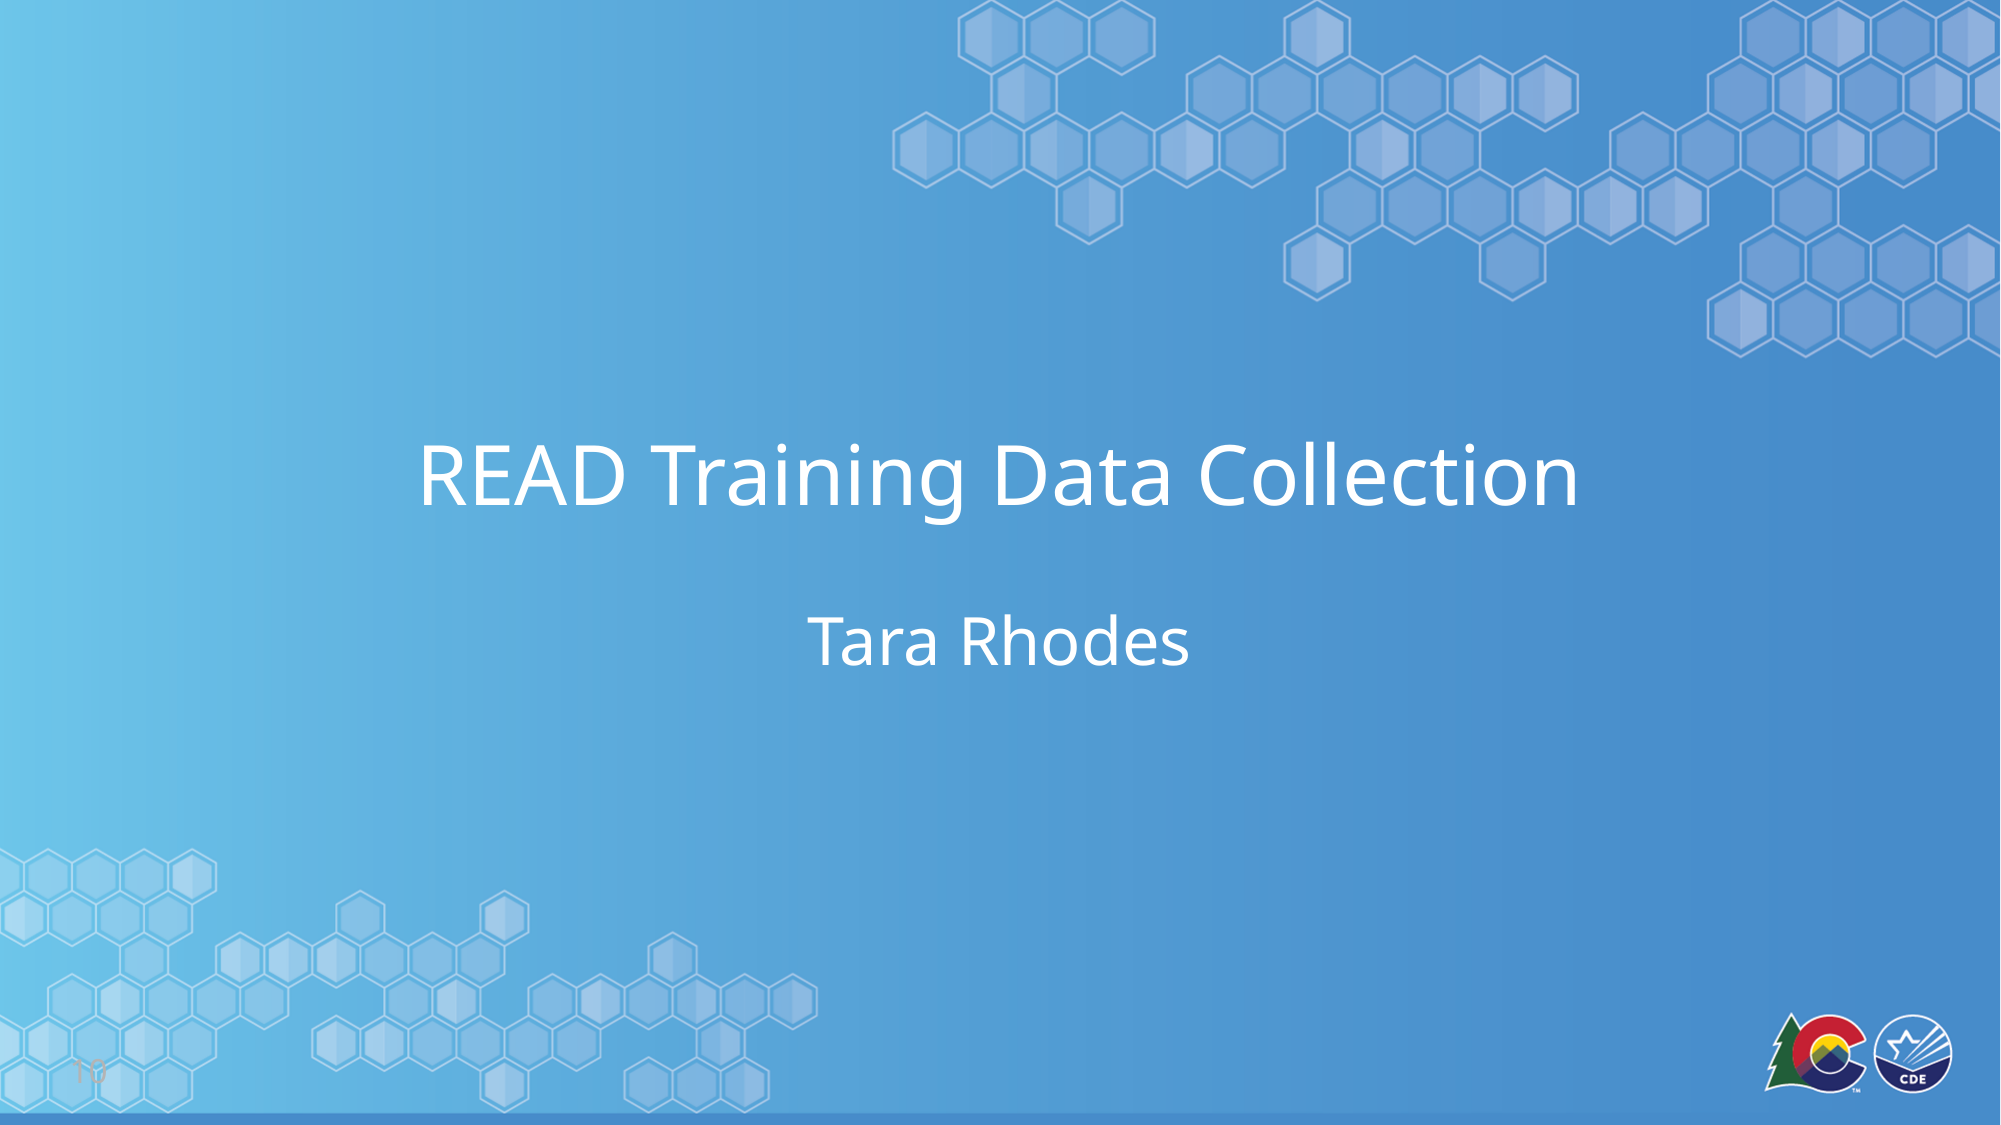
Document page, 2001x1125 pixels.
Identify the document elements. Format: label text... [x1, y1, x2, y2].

list Tara Rhodes [0, 600, 2000, 775]
slide_number 10 [54, 1042, 191, 1103]
title READ Training Data Collection [0, 425, 2000, 600]
picture [0, 0, 2001, 1125]
